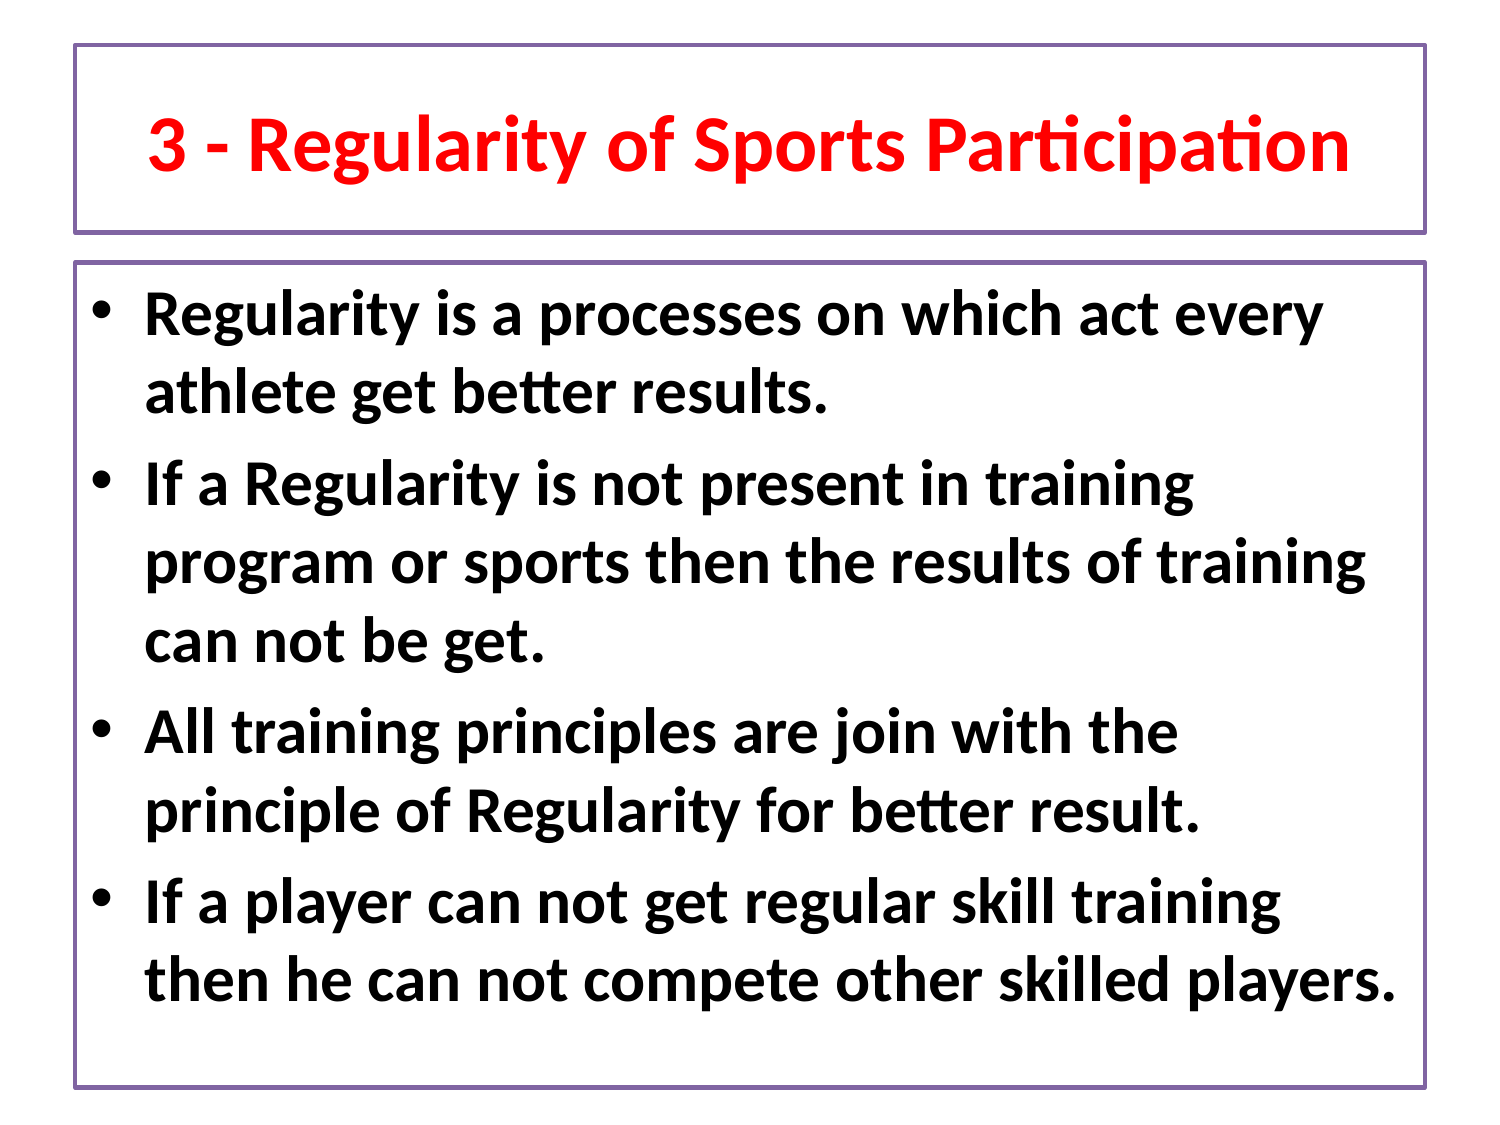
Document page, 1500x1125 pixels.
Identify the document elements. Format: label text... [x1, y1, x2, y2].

title 3 - Regularity of Sports Participation [73, 43, 1427, 235]
list Regularity is a processes on which act every athlete get better results. If a Regularity is not present in training program or sports then the results of training can not be get. All training principles are join with the principle of Regularity for better result. If a player can not get regular skill training then he can not compete other skilled players. [73, 260, 1427, 1090]
